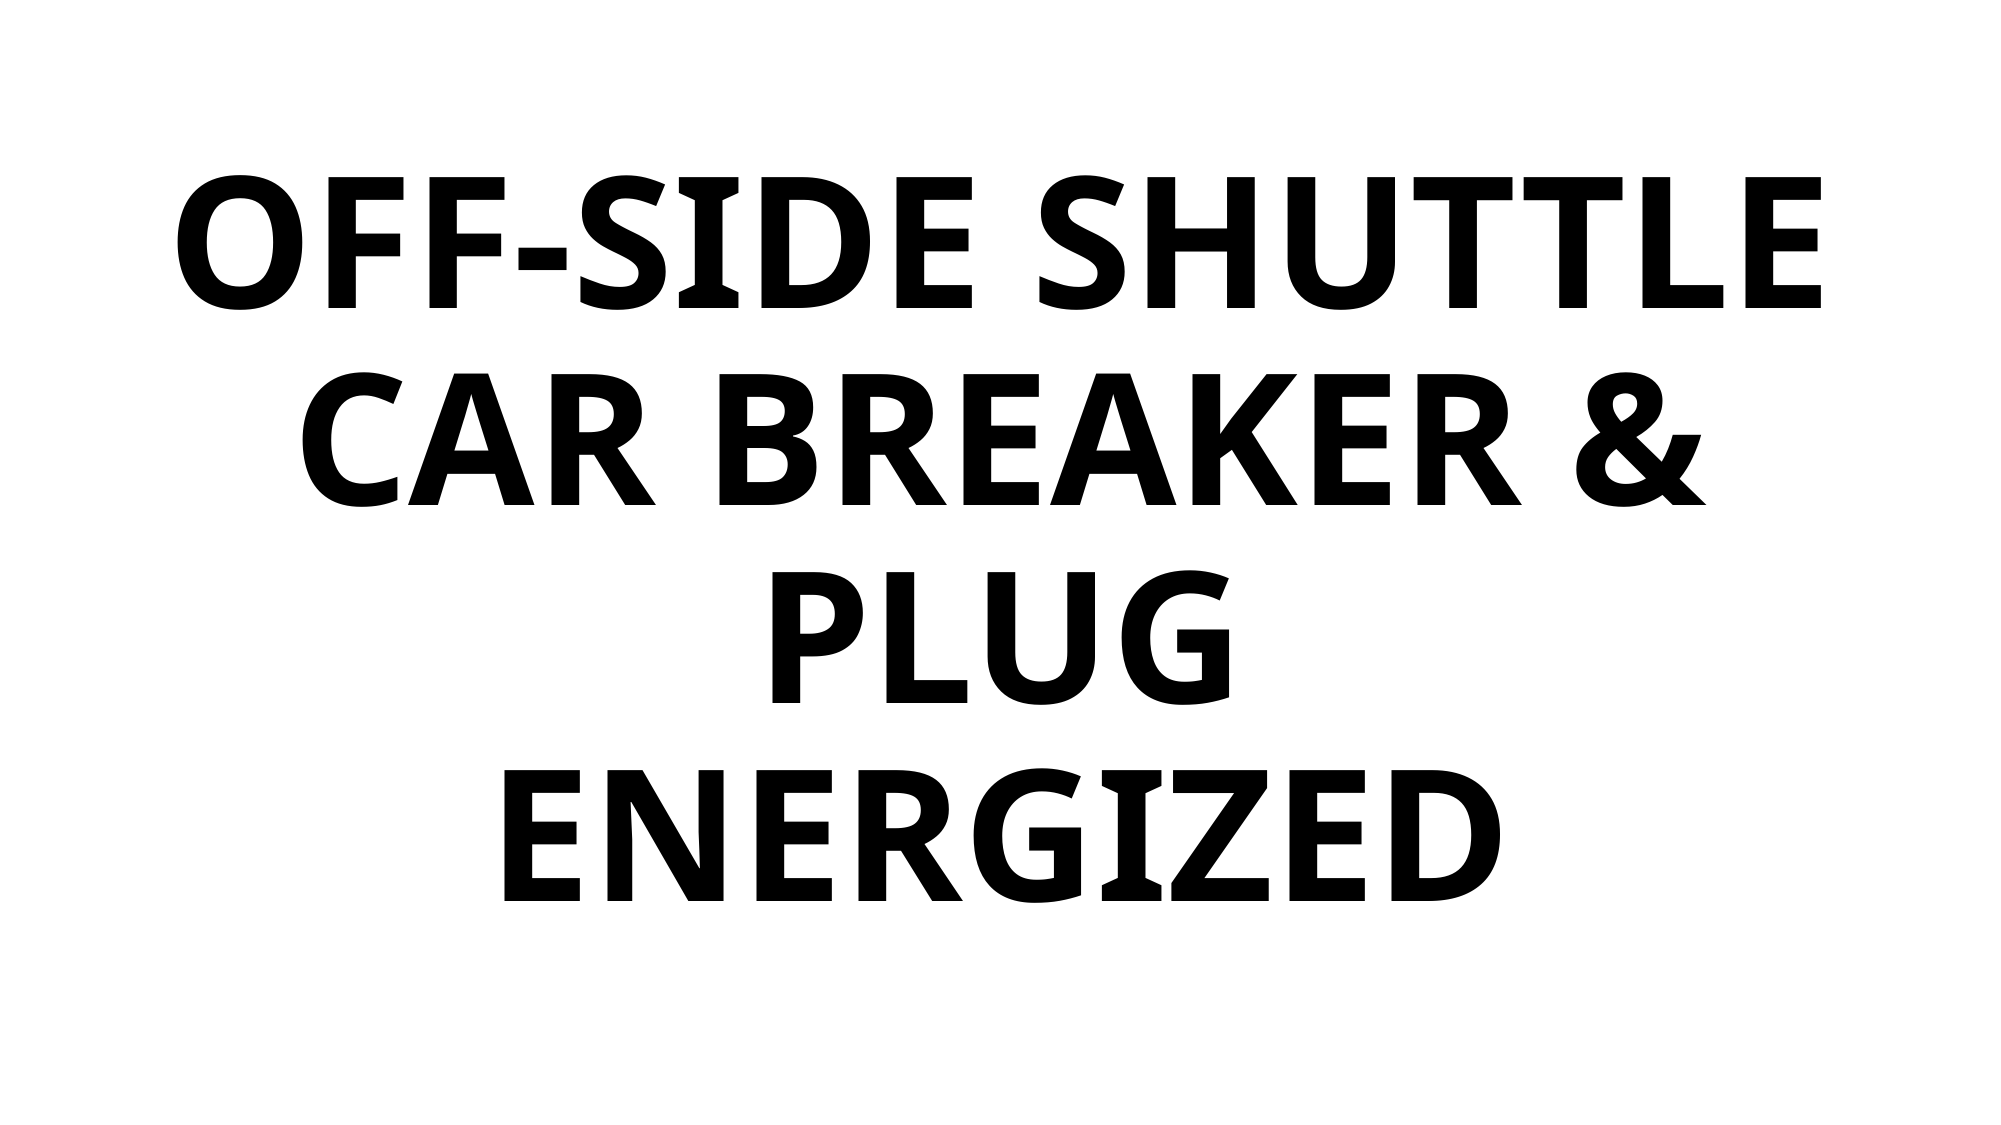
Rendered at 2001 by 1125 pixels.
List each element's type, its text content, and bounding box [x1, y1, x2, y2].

title OFF-SIDE SHUTTLE CAR BREAKER & PLUG ENERGIZED [137, 59, 1863, 1031]
